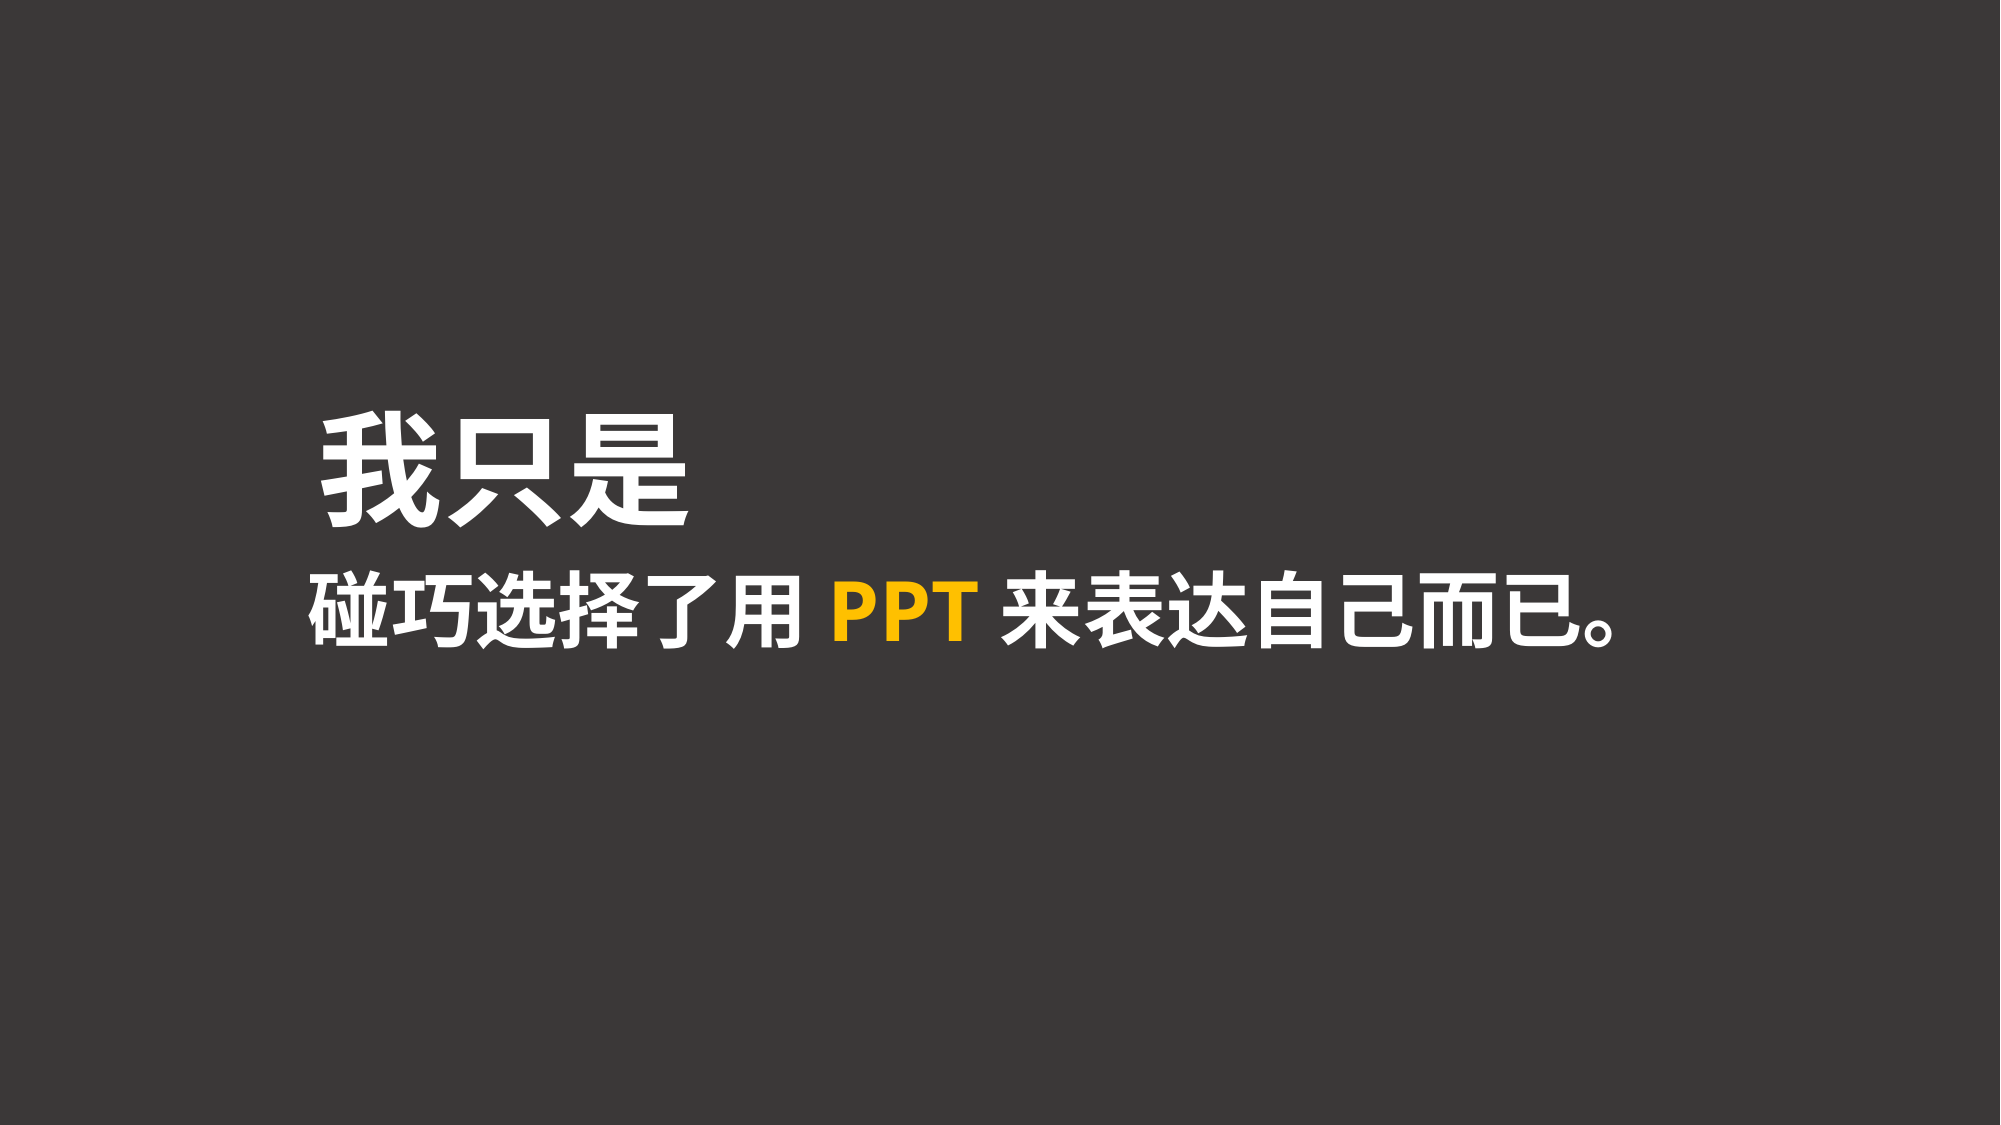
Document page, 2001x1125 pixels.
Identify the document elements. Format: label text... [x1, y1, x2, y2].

text_box 碰巧选择了用PPT来表达自己而已。 [293, 550, 1681, 666]
text_box 我只是 [303, 384, 708, 549]
